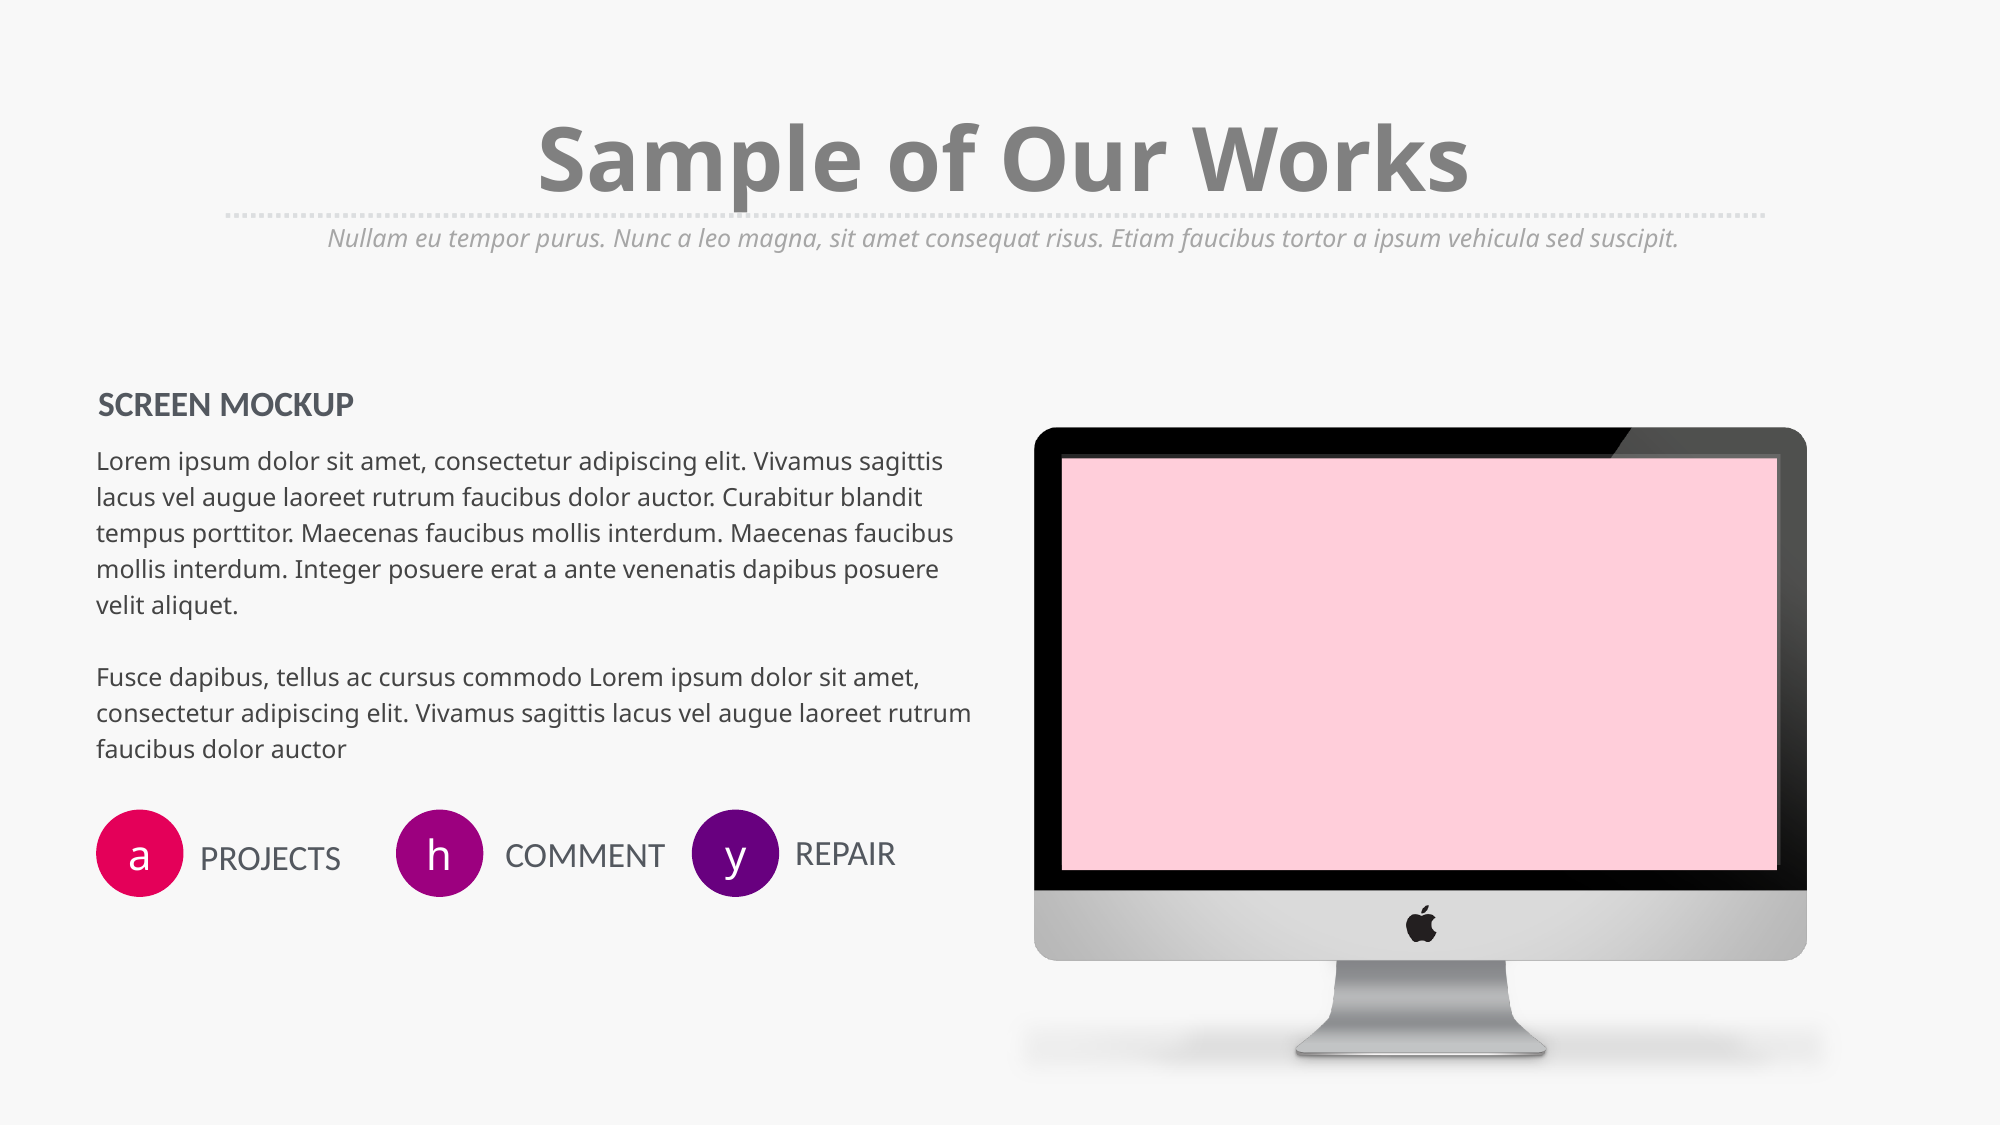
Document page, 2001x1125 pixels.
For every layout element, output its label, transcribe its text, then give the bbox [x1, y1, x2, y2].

list Sample of Our Works [126, 120, 1884, 191]
text_box h [396, 809, 484, 897]
text_box y [691, 809, 780, 897]
text_box a [96, 809, 184, 897]
text_box Lorem ipsum dolor sit amet, consectetur adipiscing elit. Vivamus sagittis lacus vel augue laoreet rutrum faucibus dolor auctor. Curabitur blandit tempus porttitor. Maecenas faucibus mollis interdum. Maecenas faucibus mollis interdum. Integer posuere erat a ante venenatis dapibus posuere velit aliquet. Fusce dapibus, tellus ac cursus commodo Lorem ipsum dolor sit amet, consectetur adipiscing elit. Vivamus sagittis lacus vel augue laoreet rutrum faucibus dolor auctor [96, 439, 802, 799]
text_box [1059, 458, 1777, 871]
list Nullam eu tempor purus. Nunc a leo magna, sit amet consequat risus. Etiam faucibus tortor a ipsum vehicula sed suscipit. [126, 219, 1884, 257]
picture [802, 363, 2000, 1125]
text_box COMMENT [502, 827, 688, 878]
text_box SCREEN MOCKUP [94, 374, 397, 430]
text_box PROJECTS [197, 830, 383, 881]
text_box REPAIR [792, 830, 802, 873]
